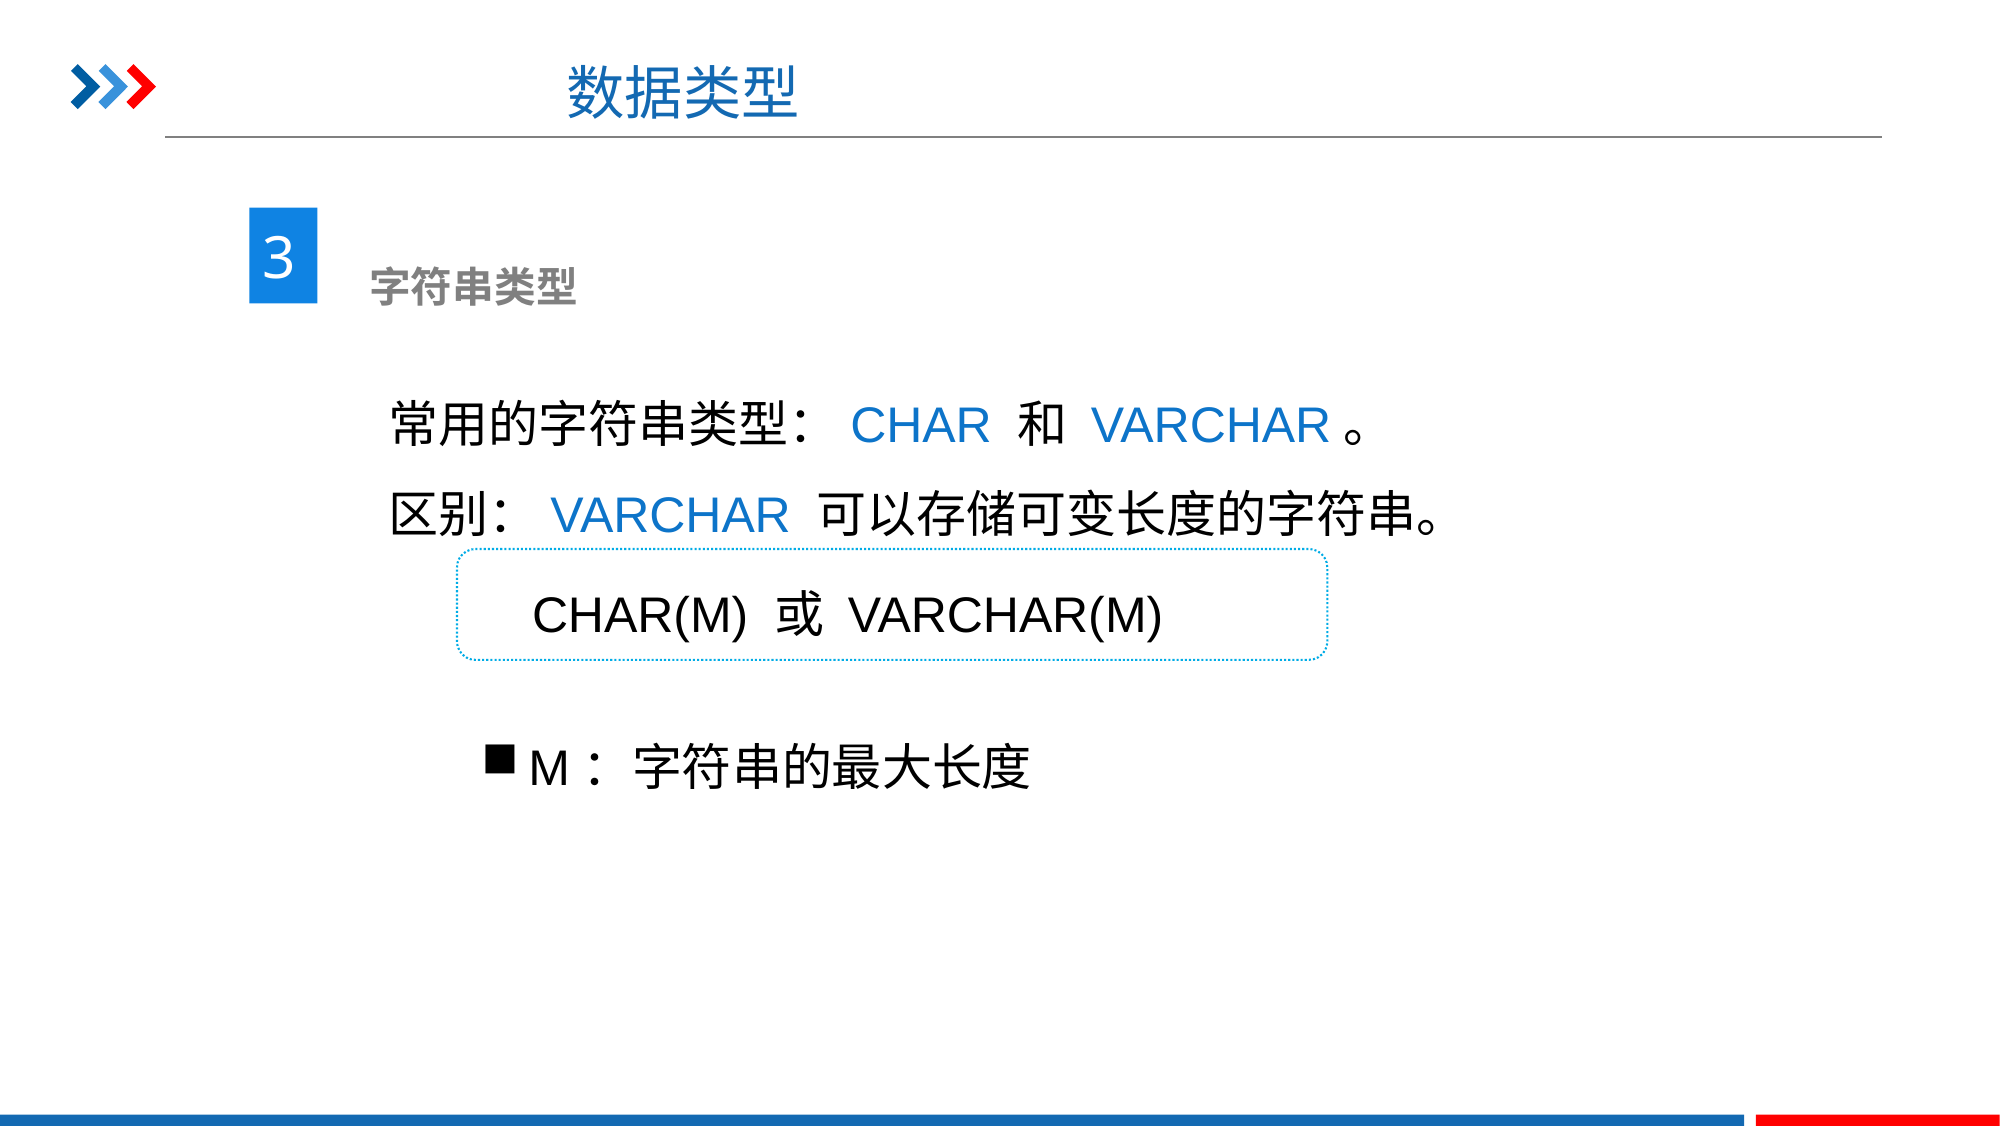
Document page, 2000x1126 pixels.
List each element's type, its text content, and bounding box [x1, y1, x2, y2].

text_box [456, 548, 1328, 660]
text_box CHAR(M) 或 VARCHAR(M) [517, 575, 1275, 650]
text_box M：字符串的最大长度 [466, 728, 1131, 803]
title 数据类型 [521, 25, 1296, 153]
text_box 字符串类型 [319, 245, 1092, 380]
text_box 常用的字符串类型：CHAR 和 VARCHAR。 区别：VARCHAR 可以存储可变长度的字符串。 [373, 355, 1489, 550]
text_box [249, 207, 318, 304]
